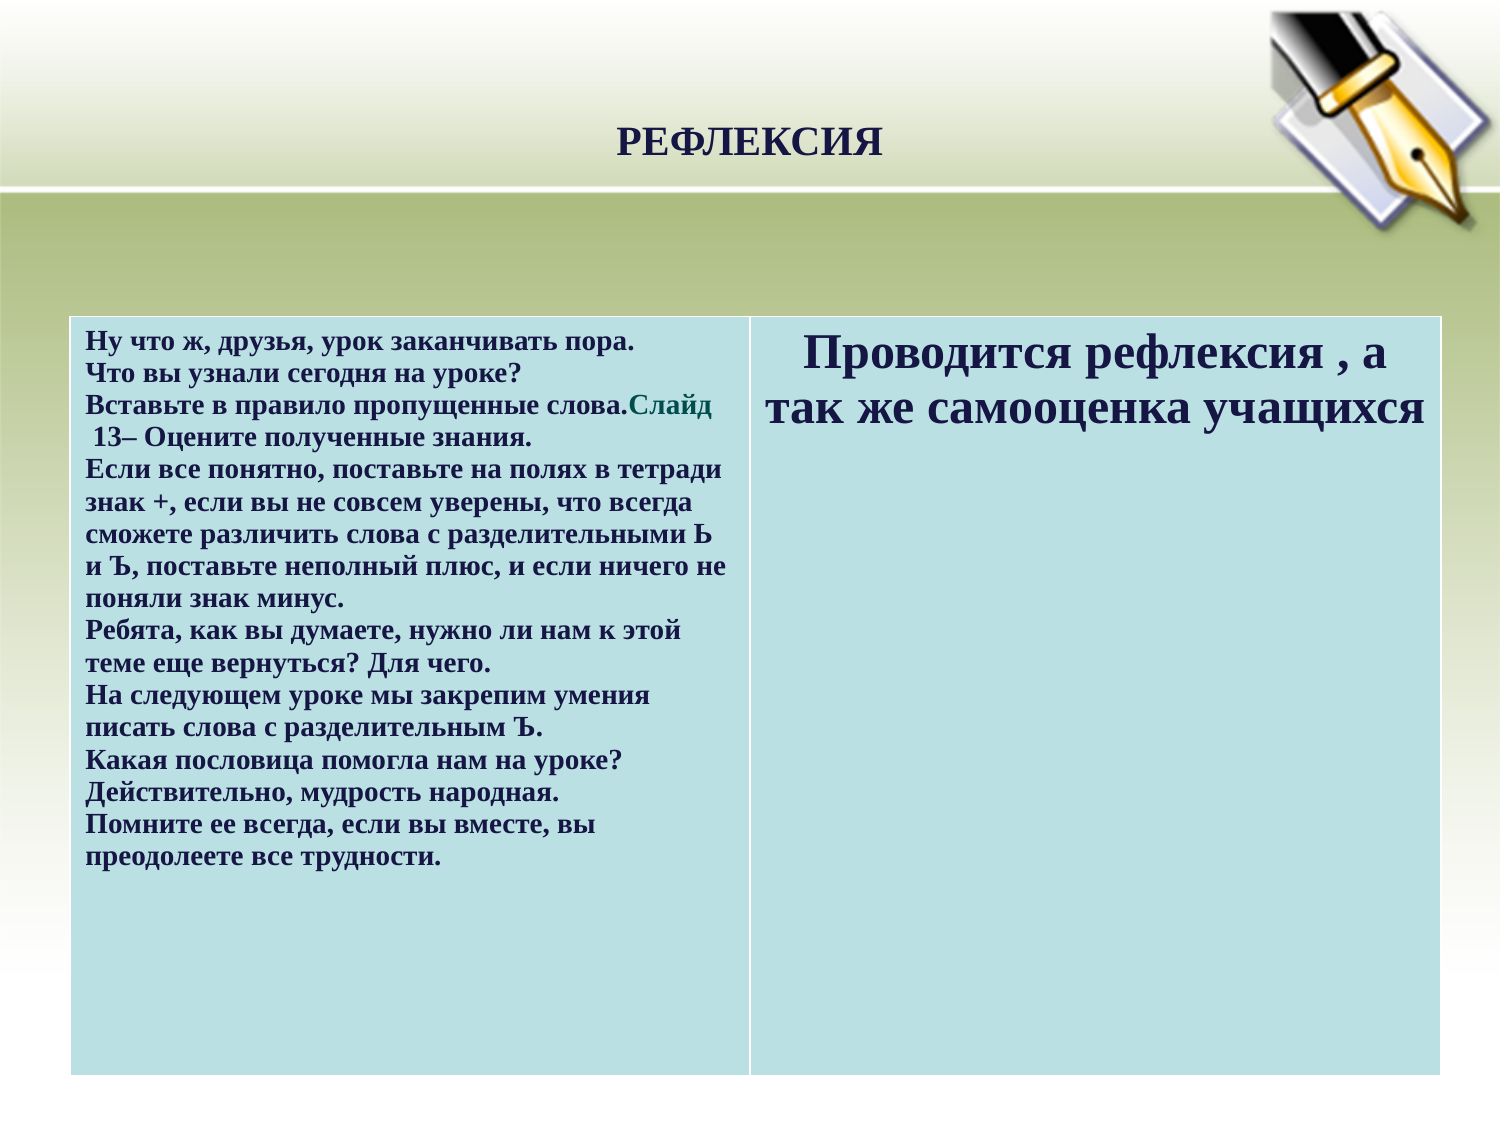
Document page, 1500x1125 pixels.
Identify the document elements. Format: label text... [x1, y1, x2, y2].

table_header Проводится рефлексия , а так же самооценка учащихся [751, 317, 1440, 1075]
picture [0, 0, 1500, 1125]
table_header Ну что ж, друзья, урок заканчивать пора. Что вы узнали сегодня на уроке? Вставьте в правило пропущенные слова.Слайд 13– Оцените полученные знания. Если все понятно, поставьте на полях в тетради знак +, если вы не совсем уверены, что всегда сможете различить слова с разделительными Ь и Ъ, поставьте неполный плюс, и если ничего не поняли знак минус. Ребята, как вы думаете, нужно ли нам к этой теме еще вернуться? Для чего. На следующем уроке мы закрепим умения писать слова с разделительным Ъ. Какая пословица помогла нам на уроке? Действительно, мудрость народная. Помните ее всегда, если вы вместе, вы преодолеете все трудности. [71, 317, 749, 1075]
title РЕФЛЕКСИЯ [74, 44, 1426, 233]
